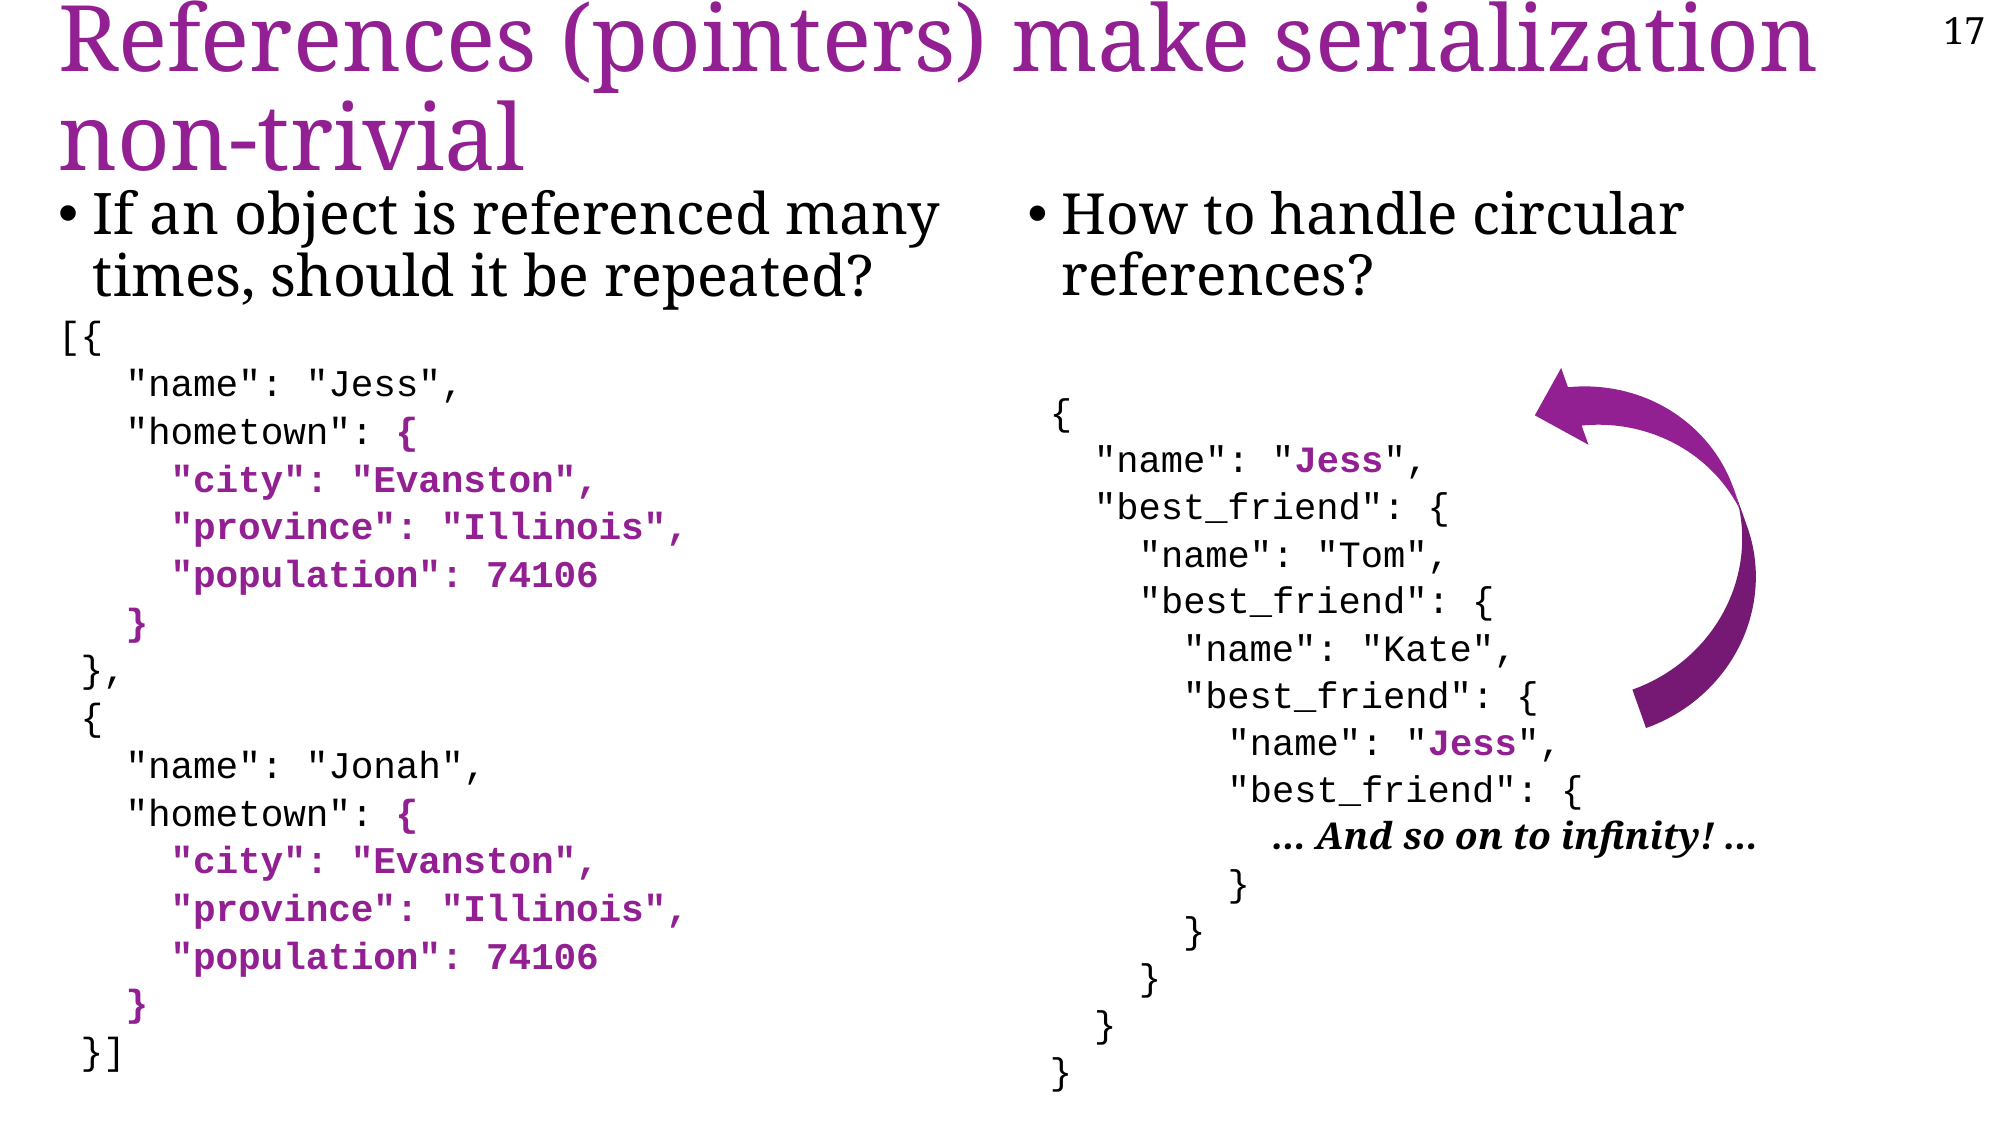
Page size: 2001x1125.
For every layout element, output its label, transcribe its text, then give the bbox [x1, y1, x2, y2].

title References (pointers) make serialization non-trivial [43, 25, 1953, 158]
list If an object is referenced many times, should it be repeated? [{ "name": "Jess", "hometown": { "city": "Evanston", "province": "Illinois", "population": 74106 } }, { "name": "Jonah", "hometown": { "city": "Evanston", "province": "Illinois", "population": 74106 } }] [43, 177, 988, 1101]
text_box [1533, 365, 1757, 730]
list How to handle circular references? { "name": "Jess", "best_friend": { "name": "Tom", "best_friend": { "name": "Kate", "best_friend": { "name": "Jess", "best_friend": { ... And so on to infinity! ... } } } } } [1012, 177, 1953, 1101]
text_box 17 [1901, 0, 2000, 60]
